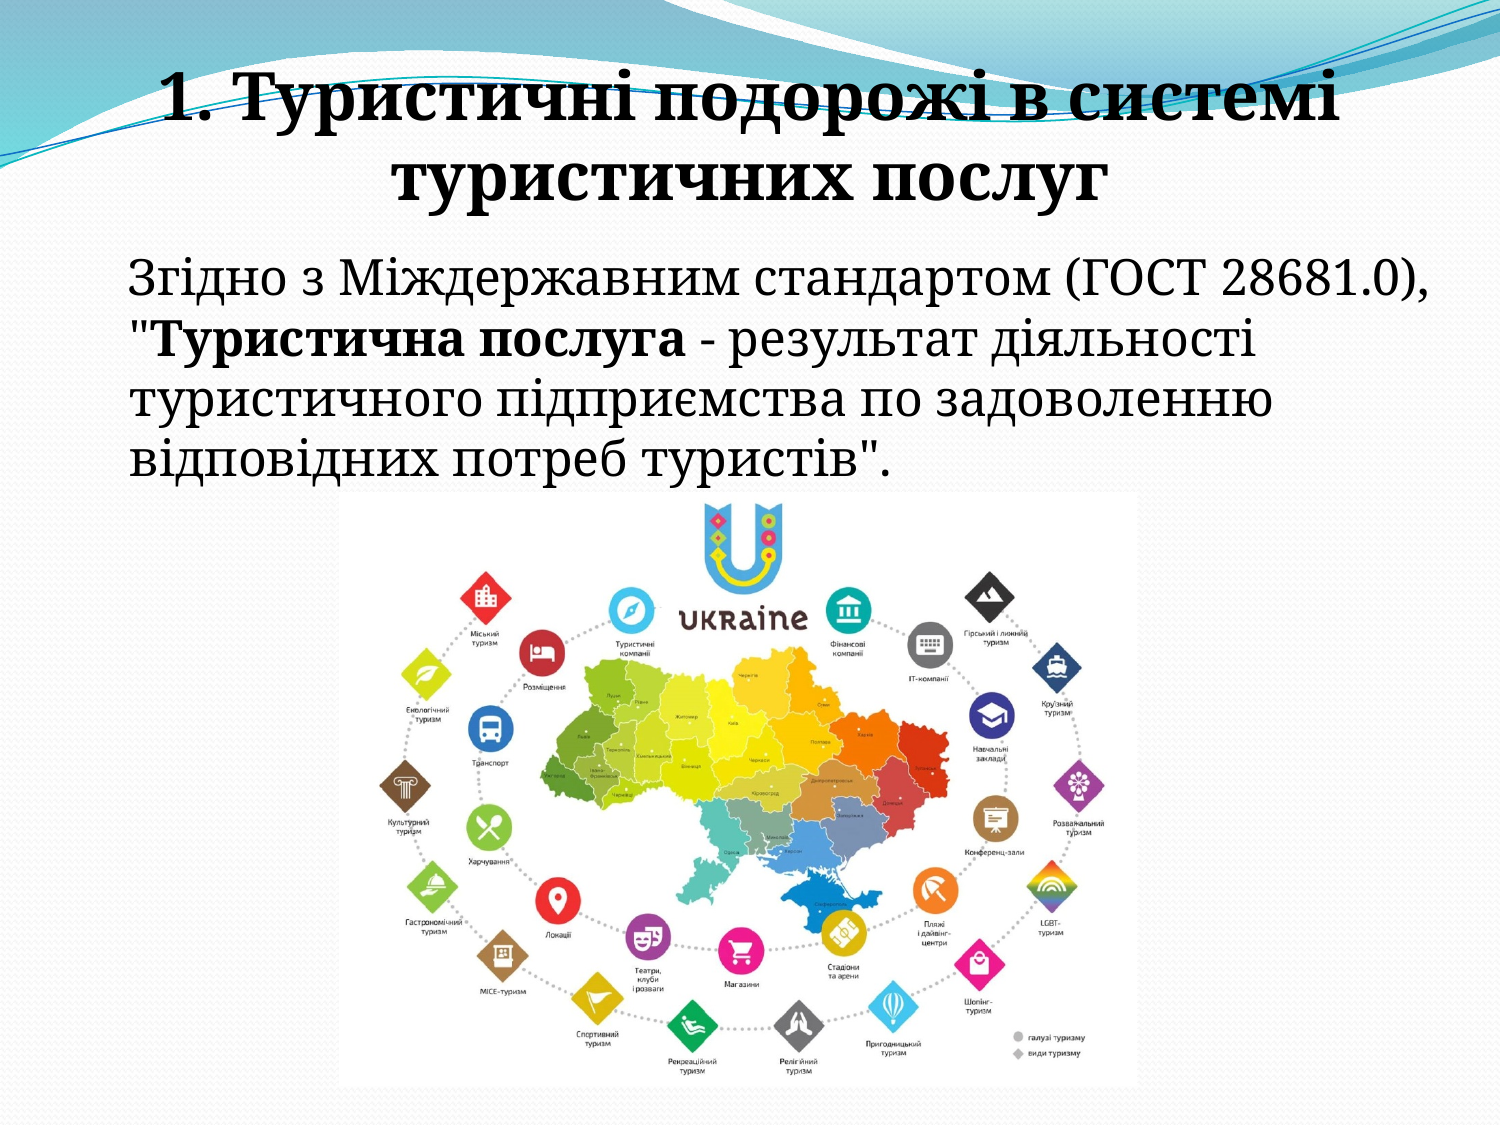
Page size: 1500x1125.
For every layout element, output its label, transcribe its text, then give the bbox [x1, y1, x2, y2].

text_box 1. Туристичні подорожі в системі туристичних послуг [58, 46, 1442, 222]
list Згідно з Міждержавним стандартом (ГОСТ 28681.0), "Туристична послуга - результат діяльності туристичного підприємства по задоволенню відповідних потреб туристів". [70, 234, 1454, 955]
picture [339, 491, 1137, 1087]
